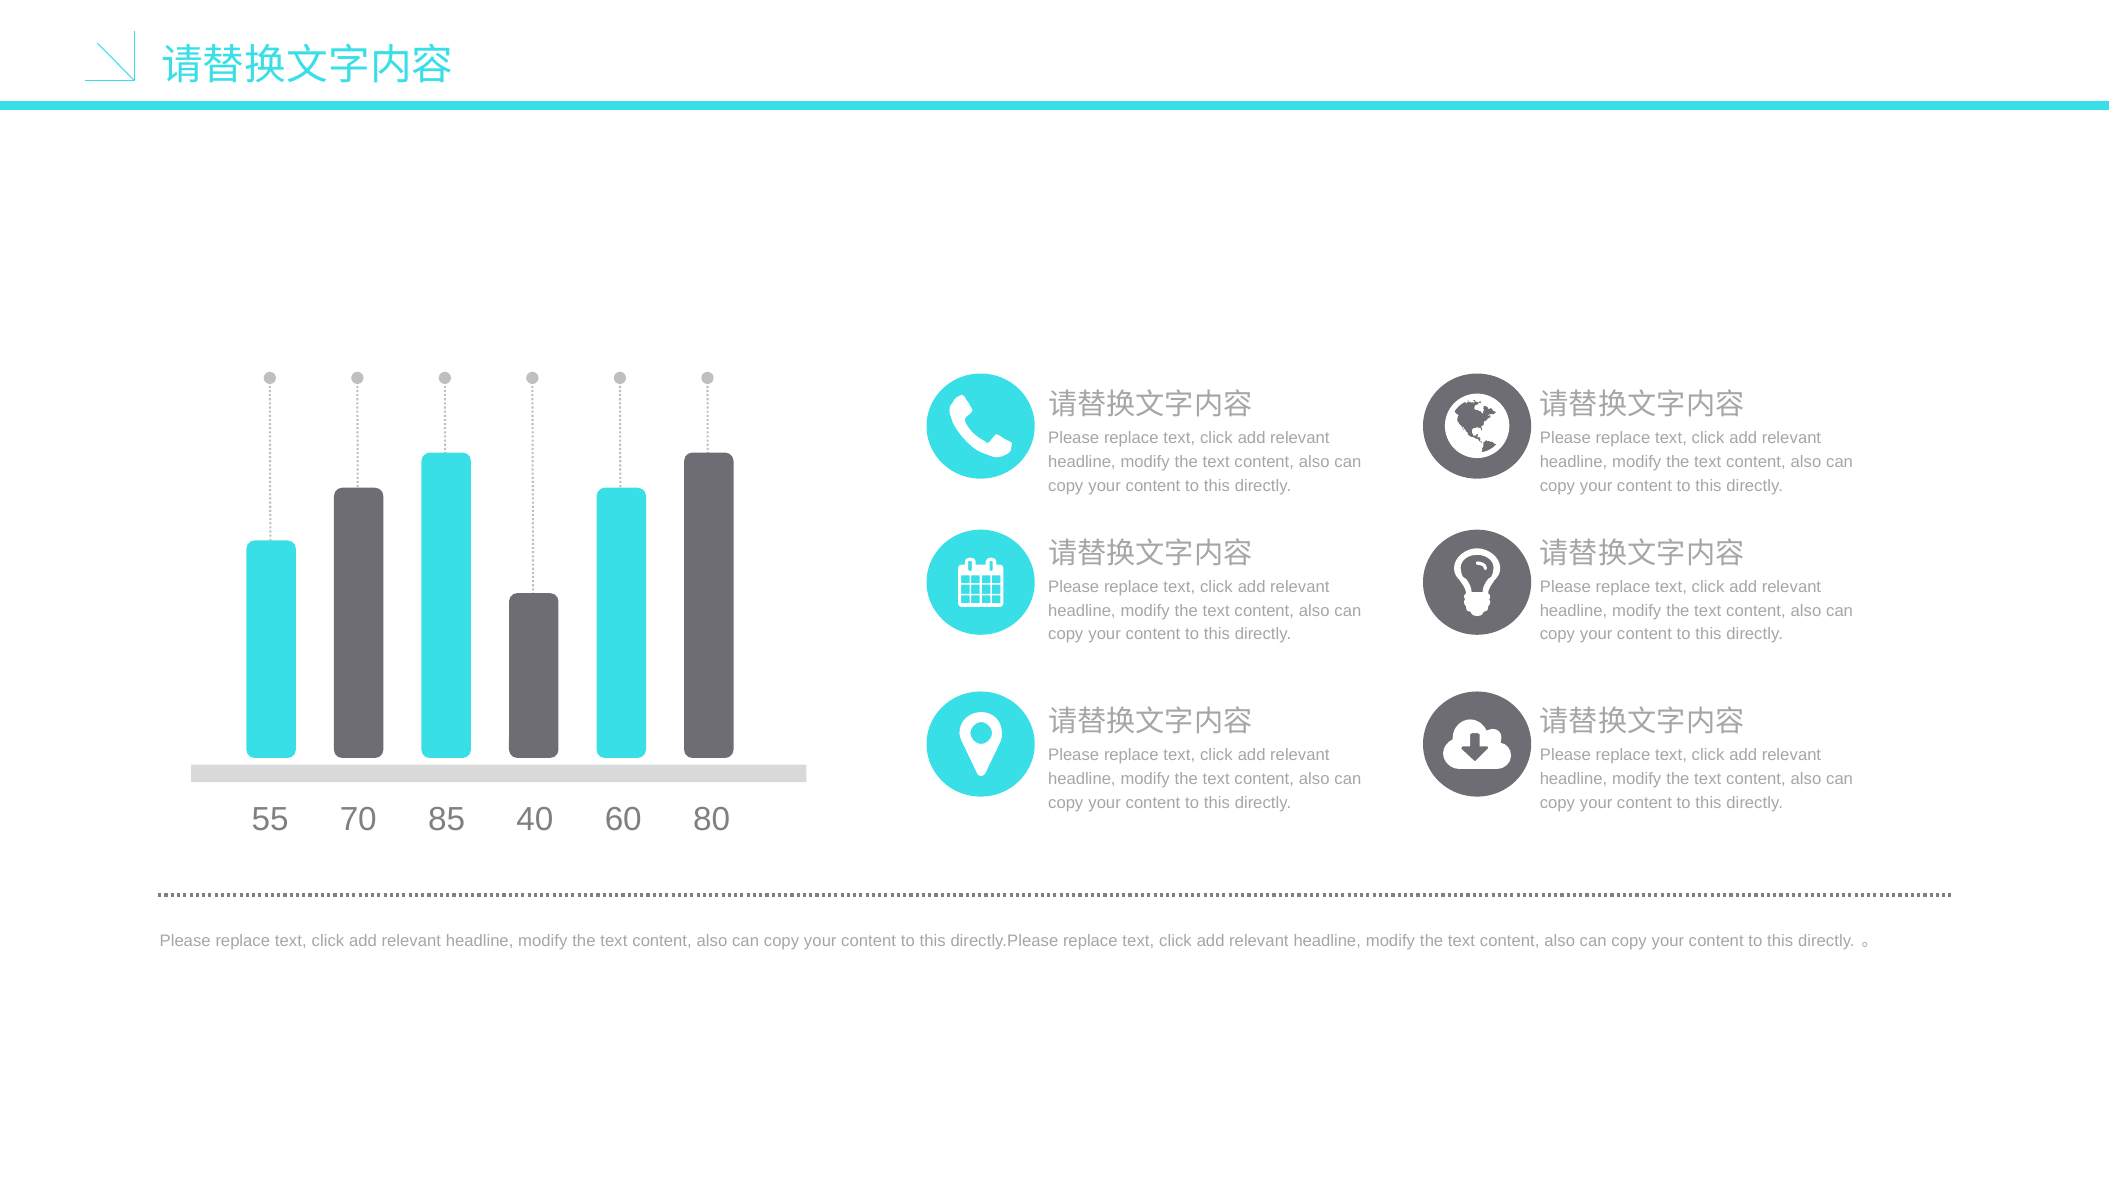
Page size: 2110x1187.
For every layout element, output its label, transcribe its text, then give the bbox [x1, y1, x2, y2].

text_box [509, 377, 559, 758]
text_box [684, 377, 734, 758]
text_box 请替换文字内容 [145, 22, 500, 94]
text_box 70 [339, 789, 377, 837]
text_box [246, 377, 296, 758]
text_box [596, 377, 646, 758]
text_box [1422, 529, 1532, 635]
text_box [1048, 527, 1383, 643]
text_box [1539, 378, 1874, 494]
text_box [926, 529, 1035, 635]
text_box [1422, 691, 1532, 797]
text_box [421, 377, 471, 758]
text_box 85 [428, 789, 466, 837]
text_box 40 [516, 789, 554, 837]
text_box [926, 373, 1035, 479]
text_box Please replace text, click add relevant headline, modify the text content, also can copy your content to this directly.Please replace text, click add relevant headline, modify the text content, also can copy your content to this directly.。 [159, 925, 1950, 950]
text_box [1422, 373, 1532, 479]
text_box [190, 763, 807, 783]
text_box 80 [692, 789, 731, 837]
text_box 60 [604, 789, 642, 837]
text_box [1048, 695, 1383, 811]
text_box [1539, 527, 1874, 643]
text_box 55 [251, 789, 289, 837]
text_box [1048, 378, 1392, 494]
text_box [333, 377, 384, 758]
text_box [926, 691, 1035, 797]
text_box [1539, 695, 1874, 811]
